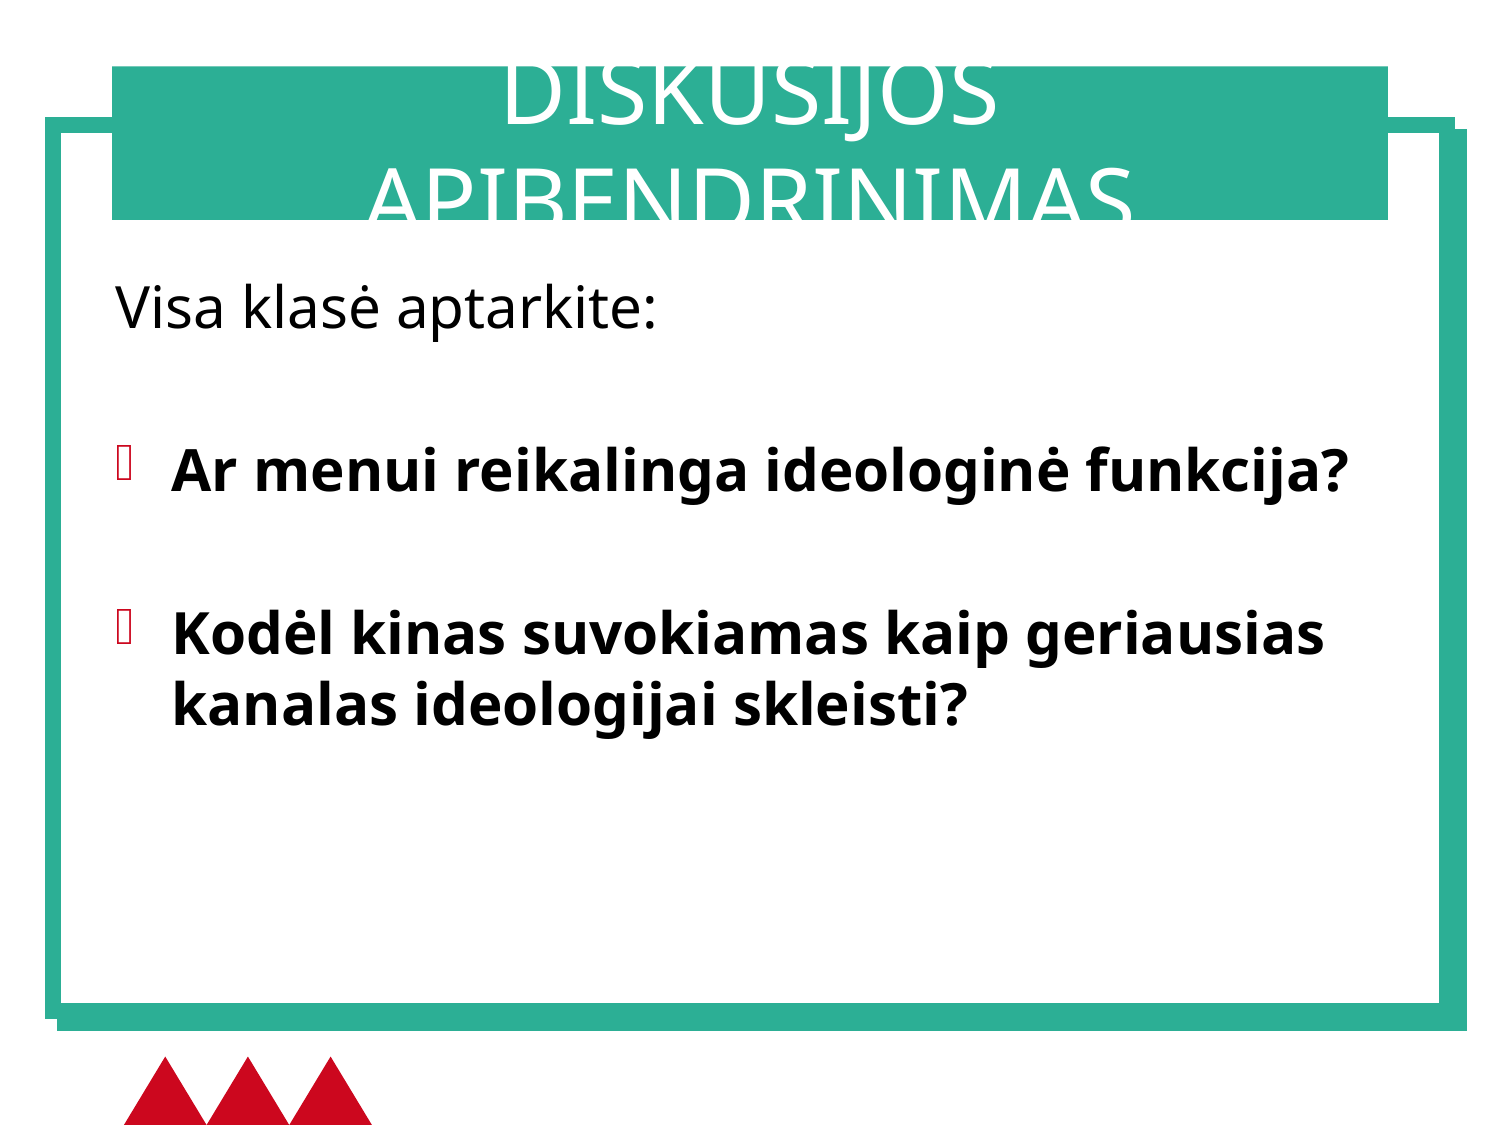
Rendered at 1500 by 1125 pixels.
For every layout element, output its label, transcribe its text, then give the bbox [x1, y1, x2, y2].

title DISKUSIJOS APIBENDRINIMAS [112, 66, 1388, 220]
list Visa klasė aptarkite: Ar menui reikalinga ideologinė funkcija? Kodėl kinas suvokiamas kaip geriausias kanalas ideologijai skleisti? [100, 262, 1400, 1047]
